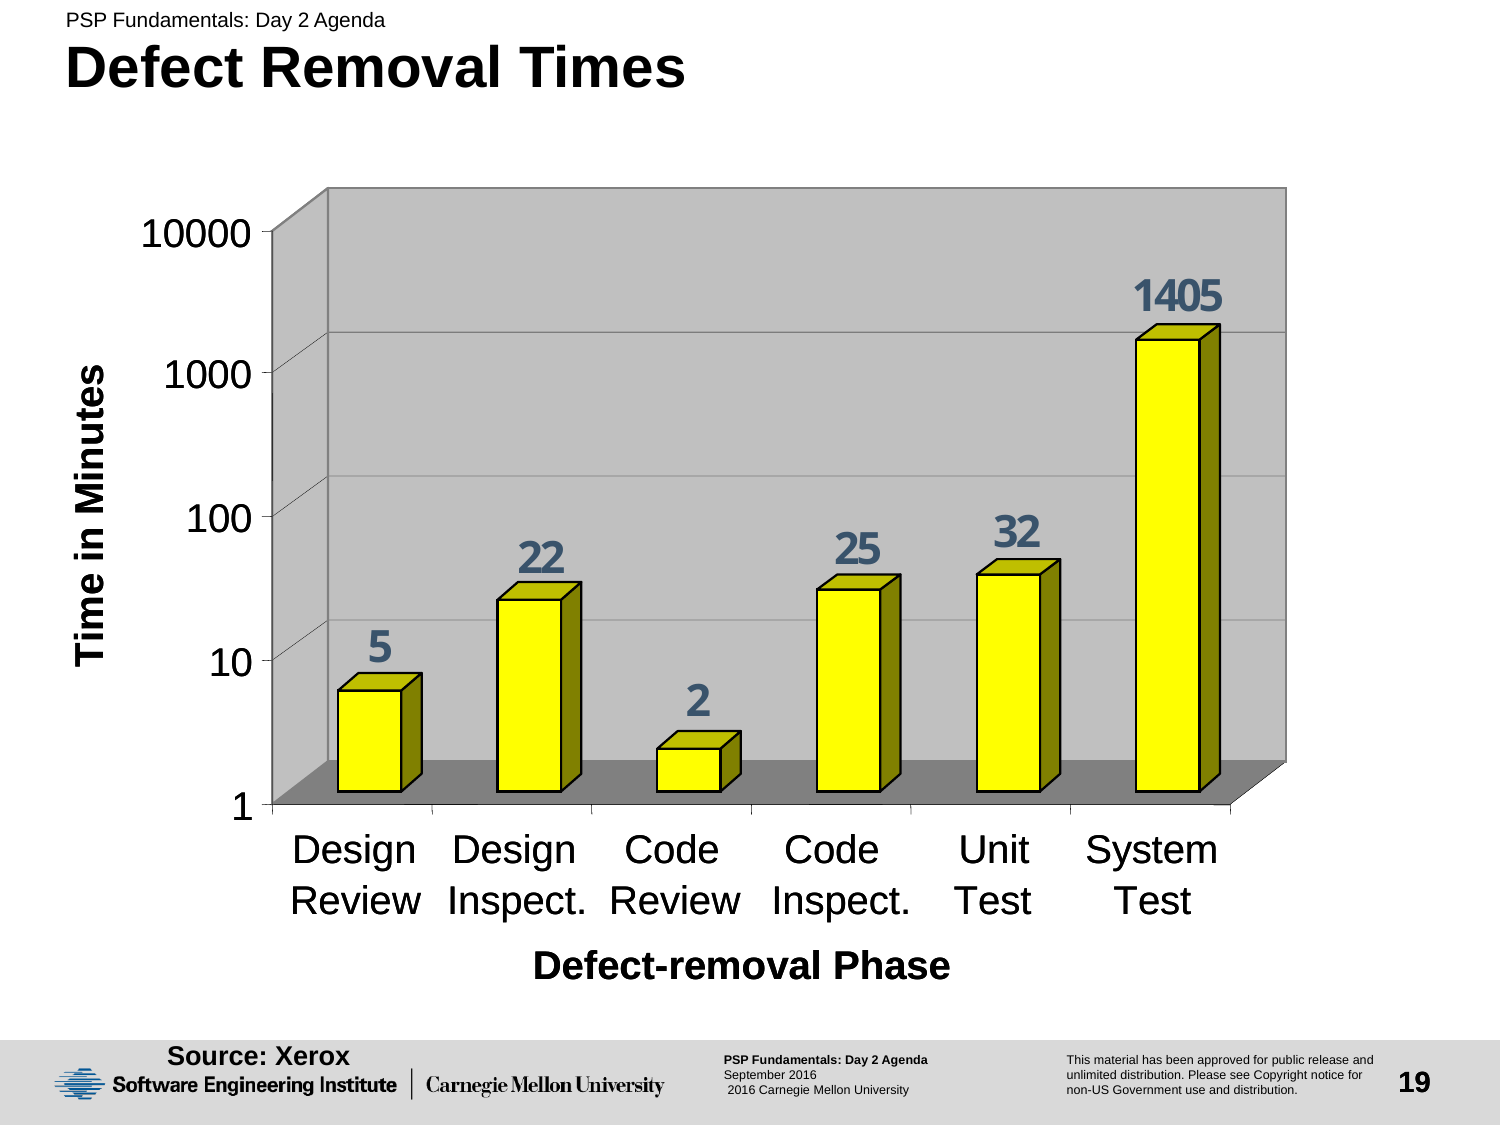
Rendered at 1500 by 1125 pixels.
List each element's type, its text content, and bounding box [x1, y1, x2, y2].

picture [63, 184, 1290, 992]
title Defect Removal Times [65, 37, 1430, 148]
picture [46, 1061, 673, 1104]
text_box Source: Xerox [150, 1030, 368, 1080]
